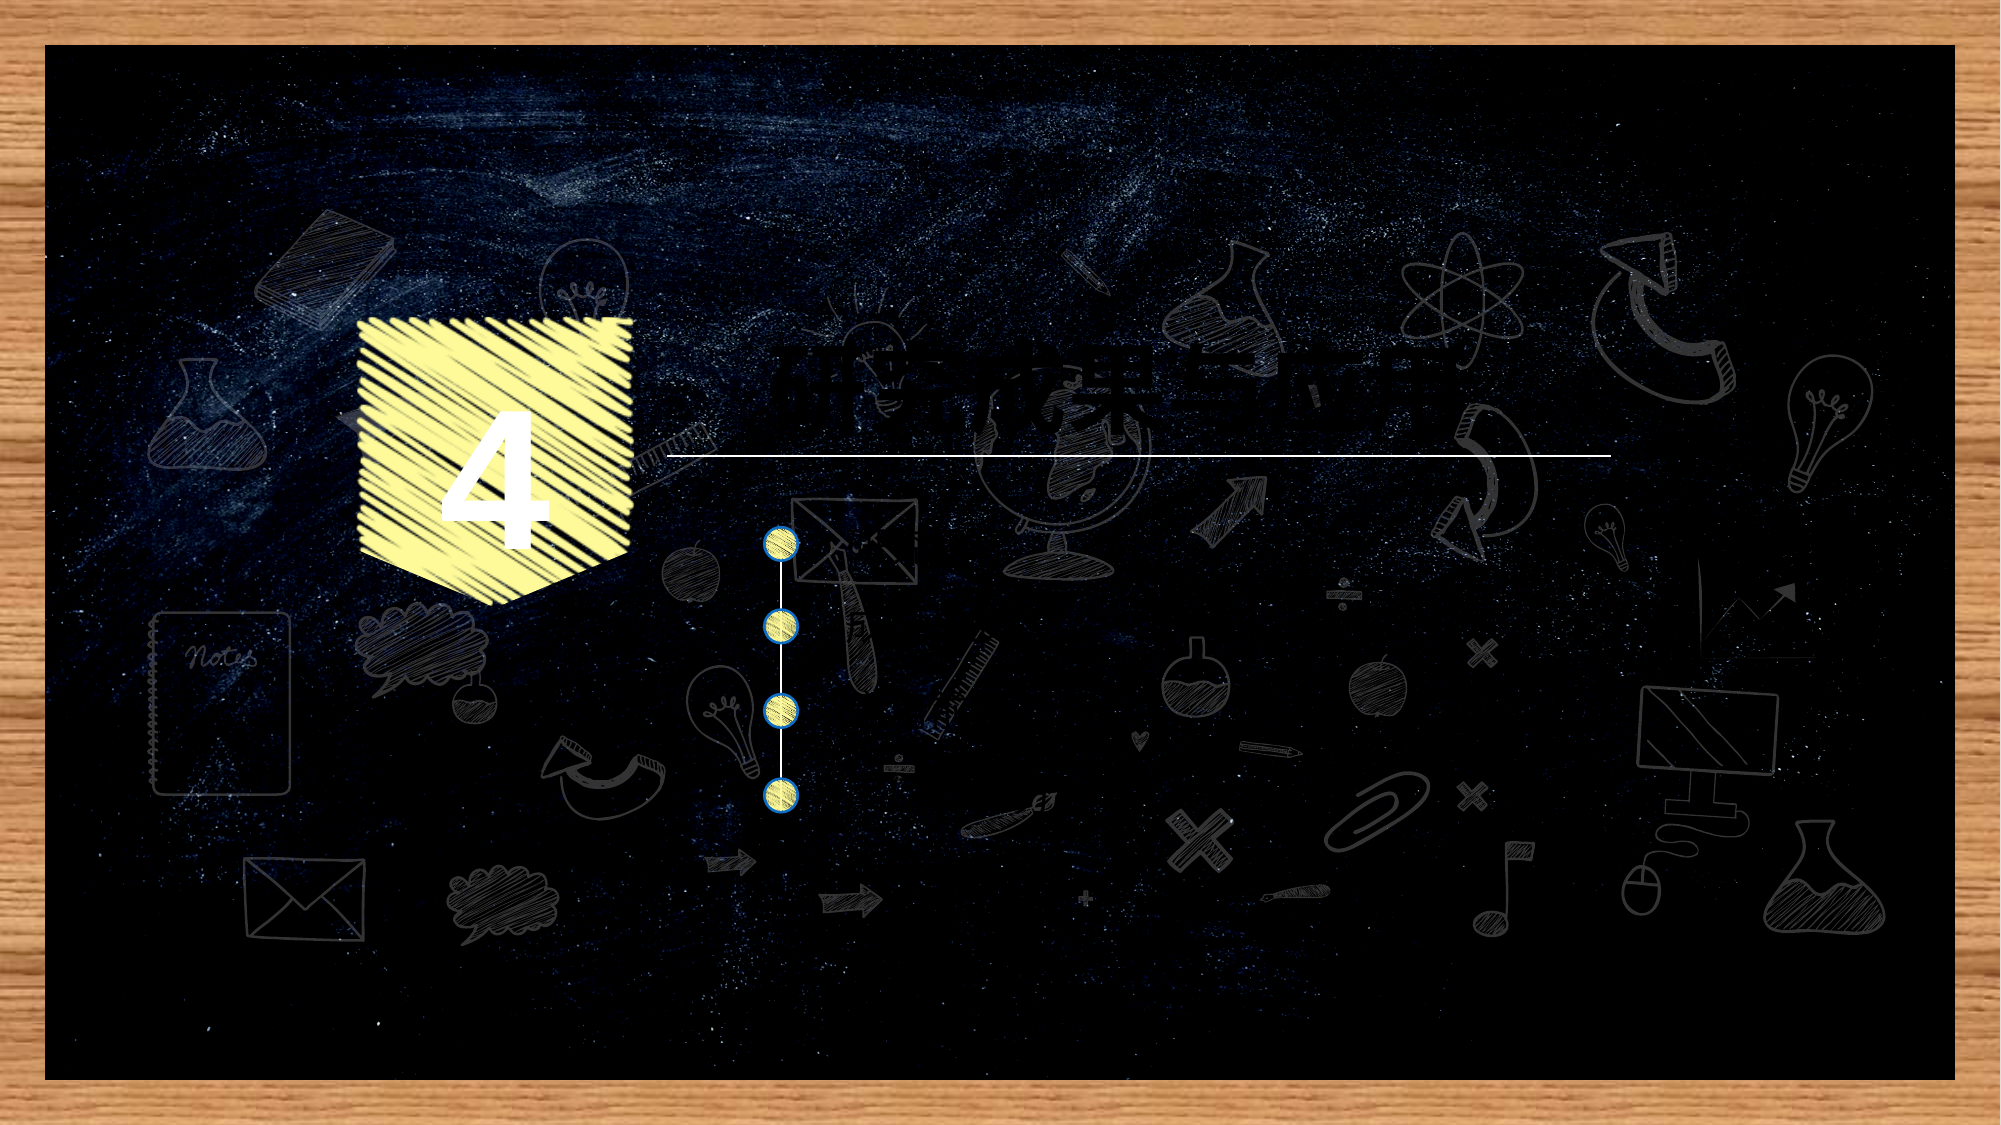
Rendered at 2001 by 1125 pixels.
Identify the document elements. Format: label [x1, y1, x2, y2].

picture [46, 46, 1954, 1079]
text_box [764, 527, 798, 813]
text_box [0, 0, 2000, 1125]
text_box [143, 209, 1888, 947]
